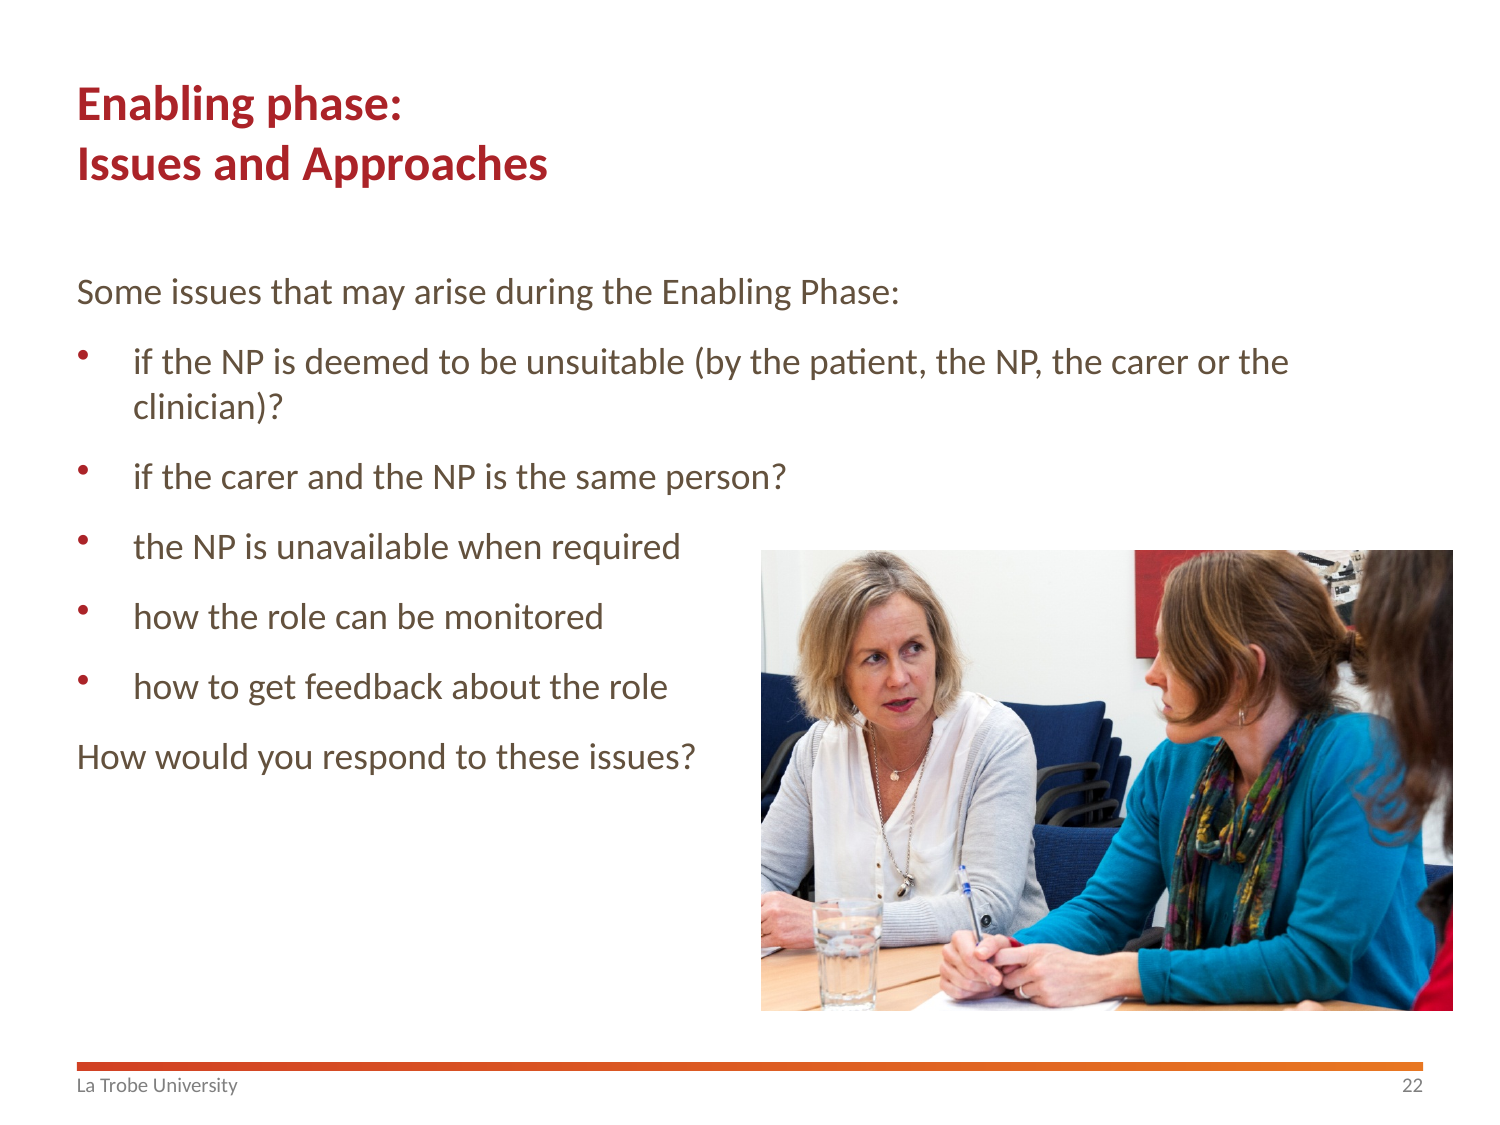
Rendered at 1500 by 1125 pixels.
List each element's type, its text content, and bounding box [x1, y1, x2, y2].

list Some issues that may arise during the Enabling Phase: if the NP is deemed to be unsuitable (by the patient, the NP, the carer or the clinician)? if the carer and the NP is the same person? the NP is unavailable when required how the role can be monitored how to get feedback about the role How would you respond to these issues? [76, 266, 1424, 1010]
picture [761, 550, 1454, 1011]
title Enabling phase: Issues and Approaches [76, 70, 1424, 209]
